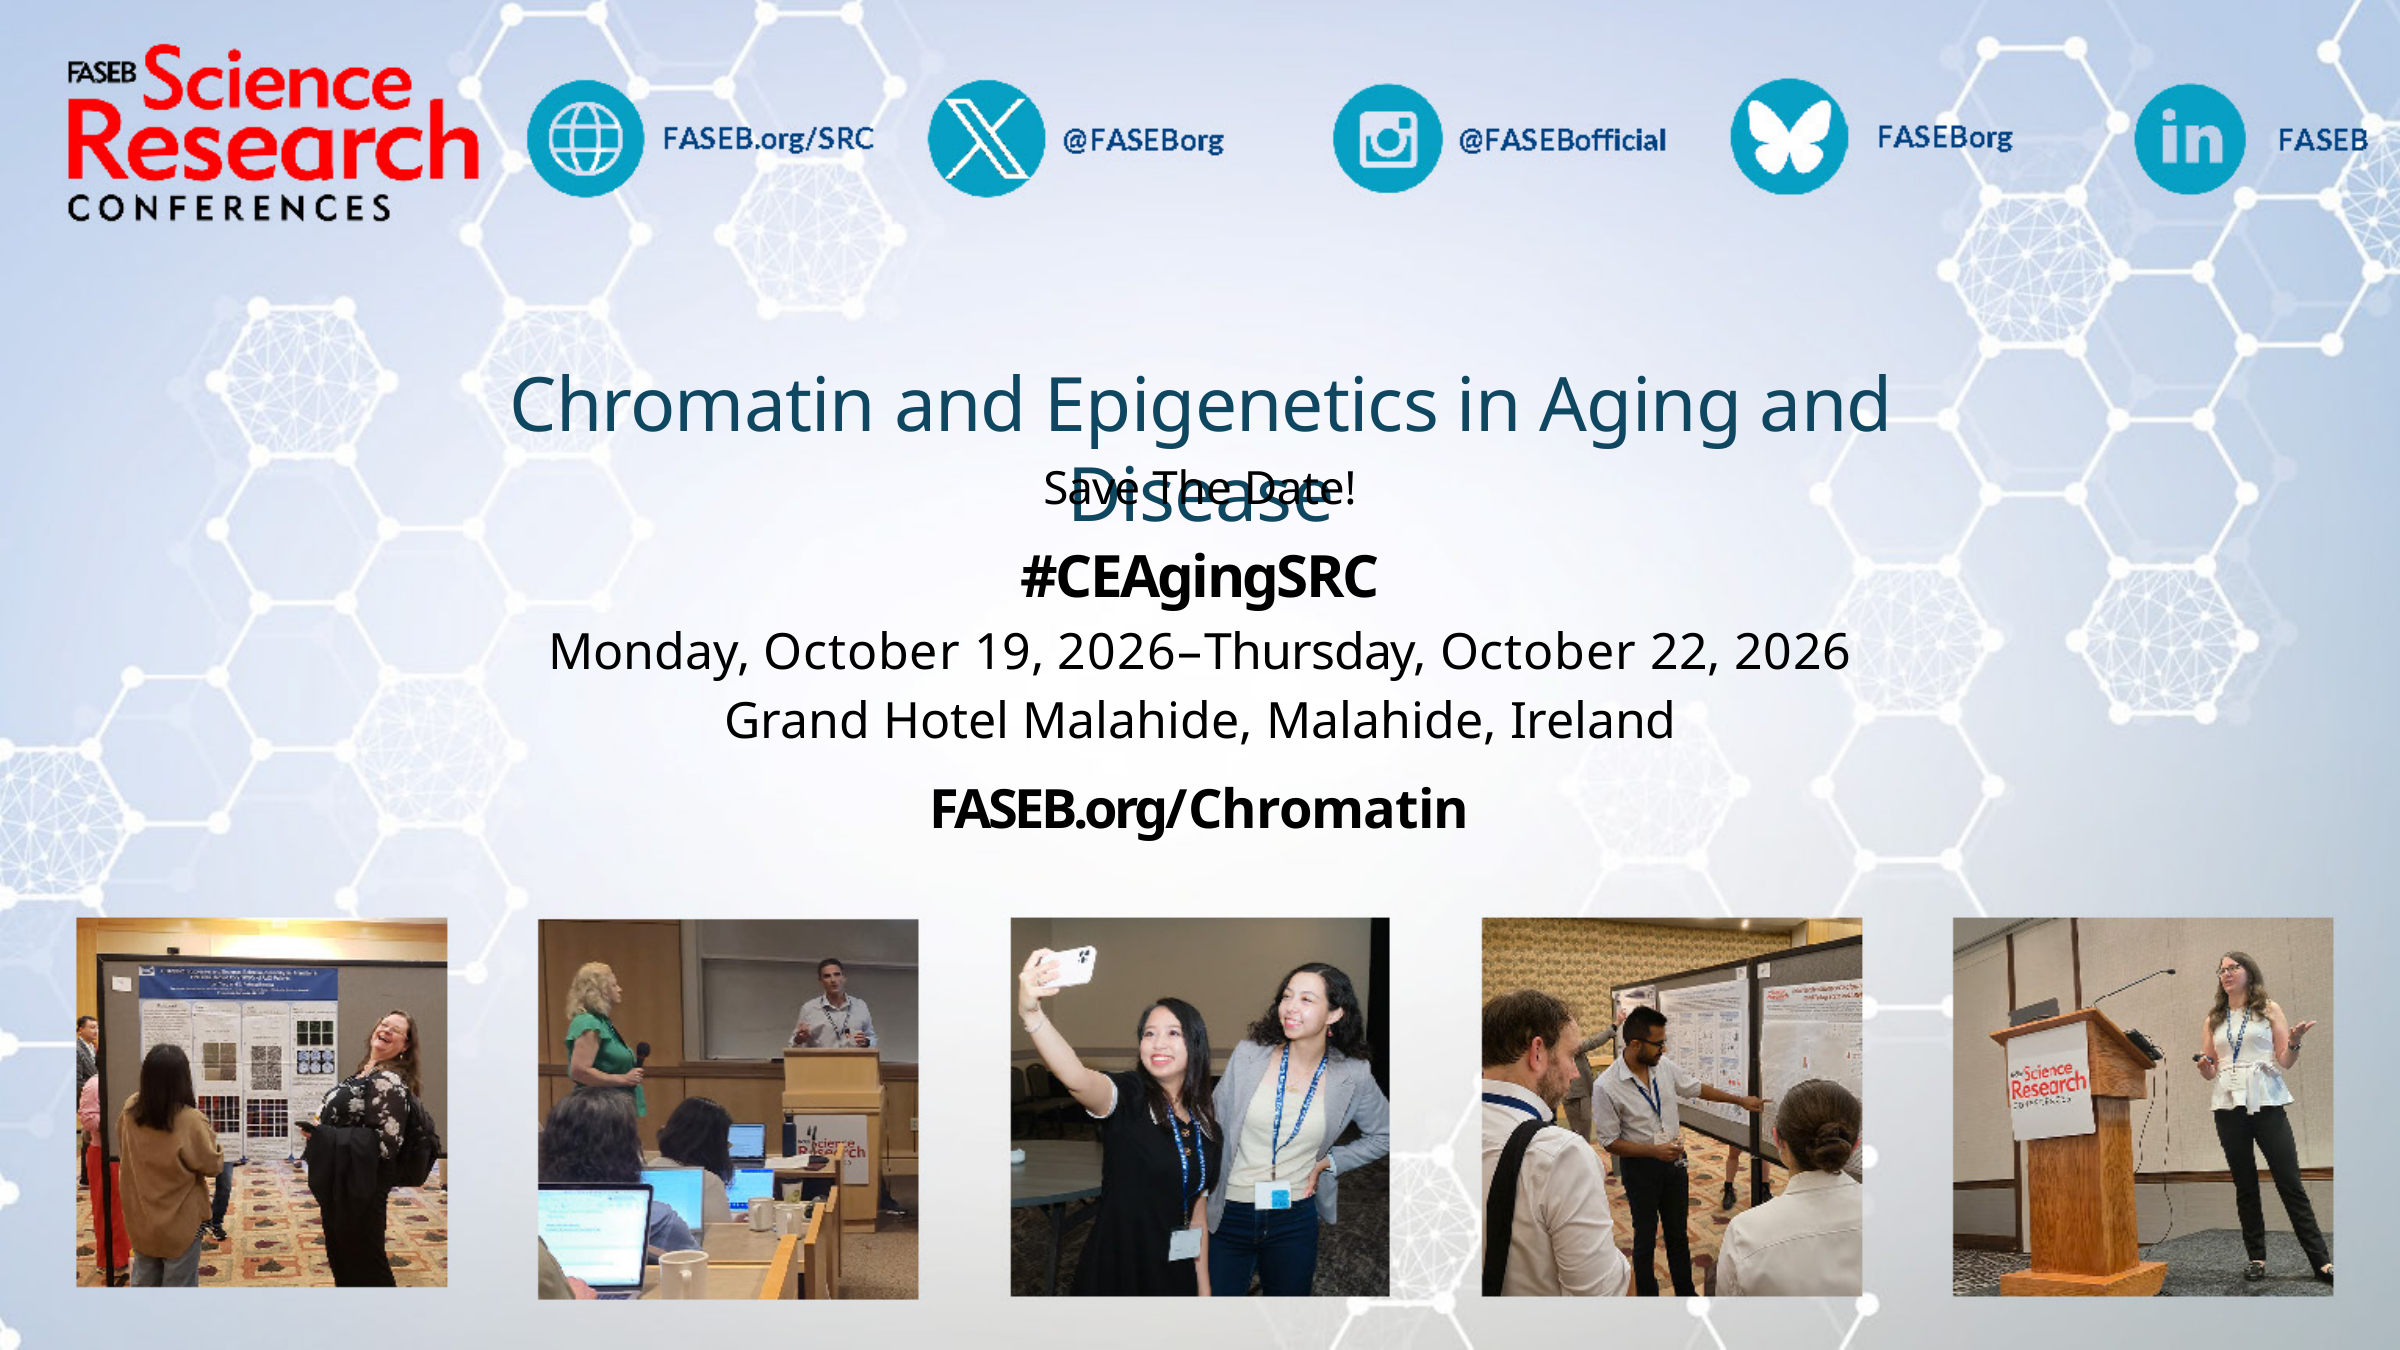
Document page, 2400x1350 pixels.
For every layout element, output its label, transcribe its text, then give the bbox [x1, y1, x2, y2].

title Chromatin and Epigenetics in Aging and Disease [373, 353, 2026, 582]
text_box Save The Date! #CEAgingSRC Monday, October 19, 2026–Thursday, October 22, 2026 Grand Hotel Malahide, Malahide, Ireland FASEB.org/Chromatin [519, 437, 1880, 840]
picture [0, 0, 2400, 1350]
